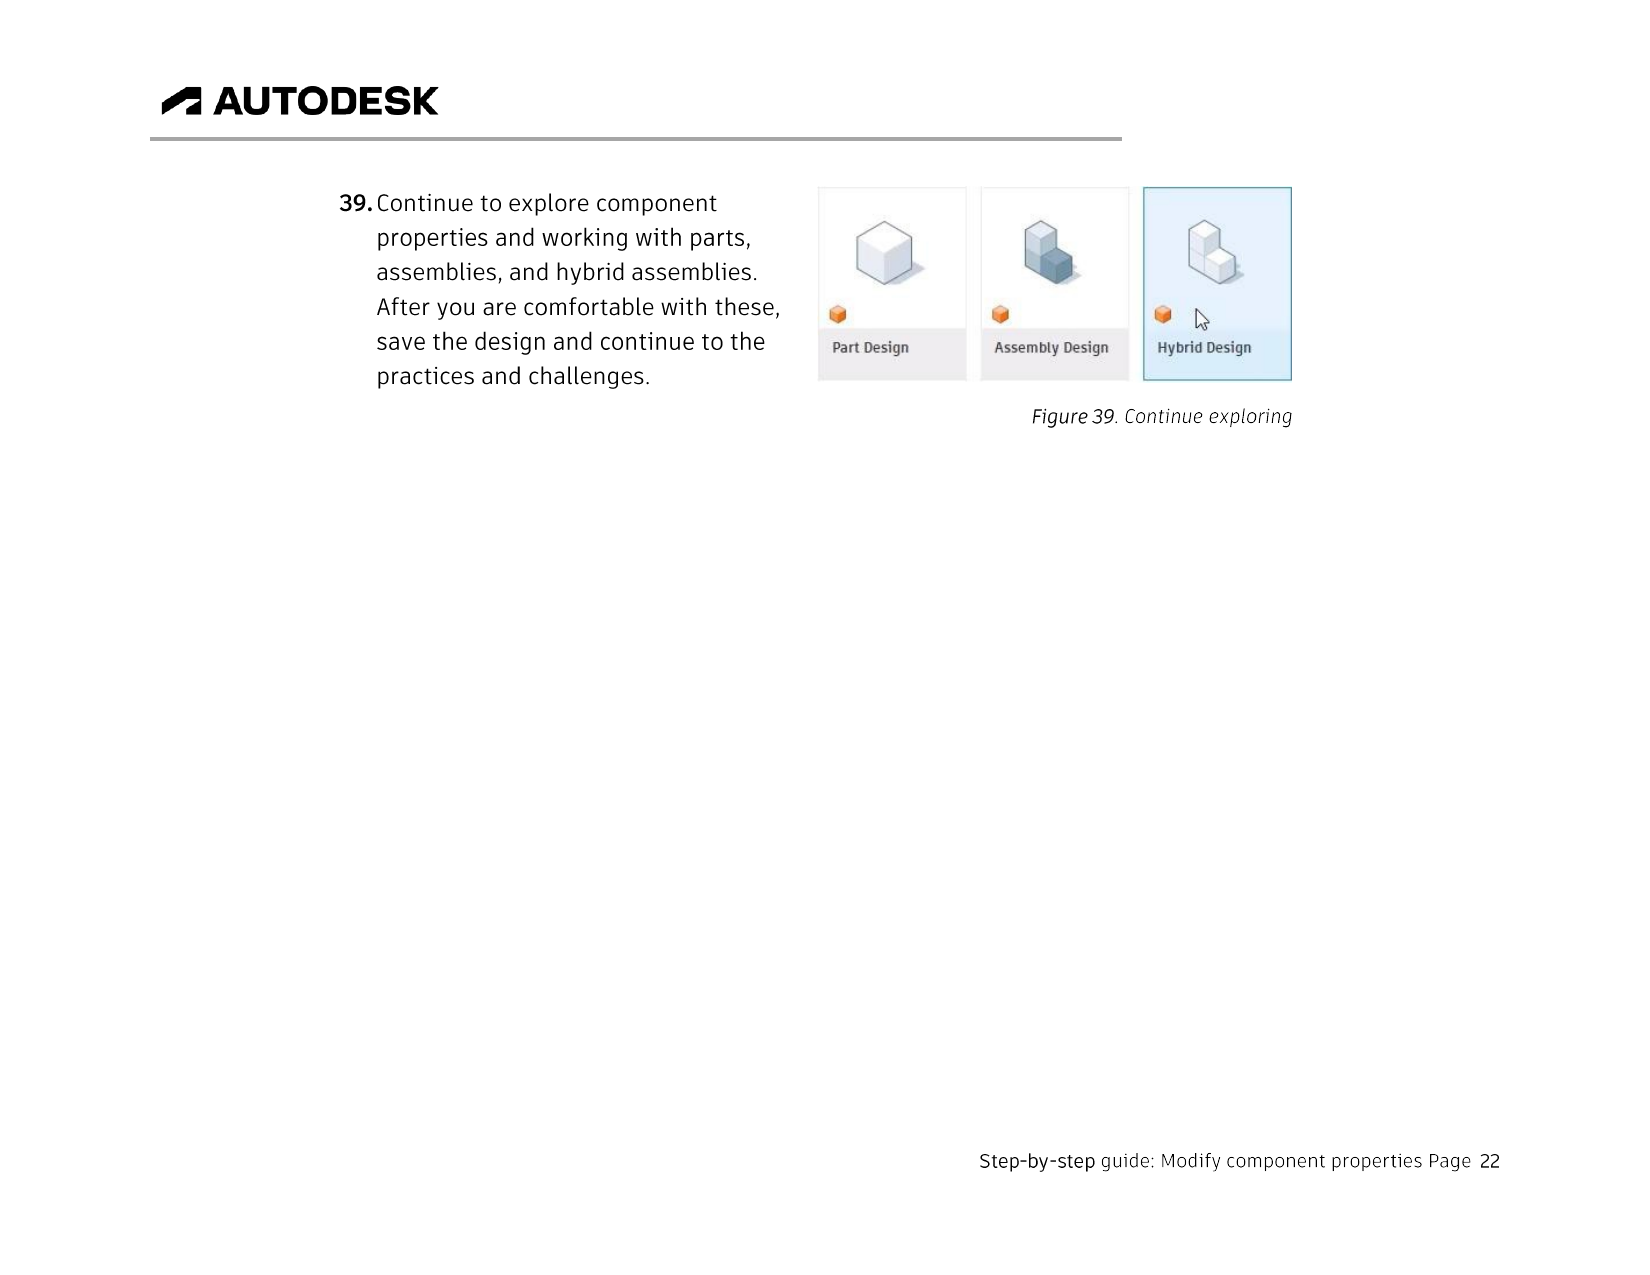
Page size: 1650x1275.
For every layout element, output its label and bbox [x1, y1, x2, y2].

picture [817, 186, 1293, 383]
text_box [339, 186, 797, 392]
picture [160, 85, 439, 116]
picture [979, 1147, 1511, 1175]
text_box [1031, 402, 1302, 430]
